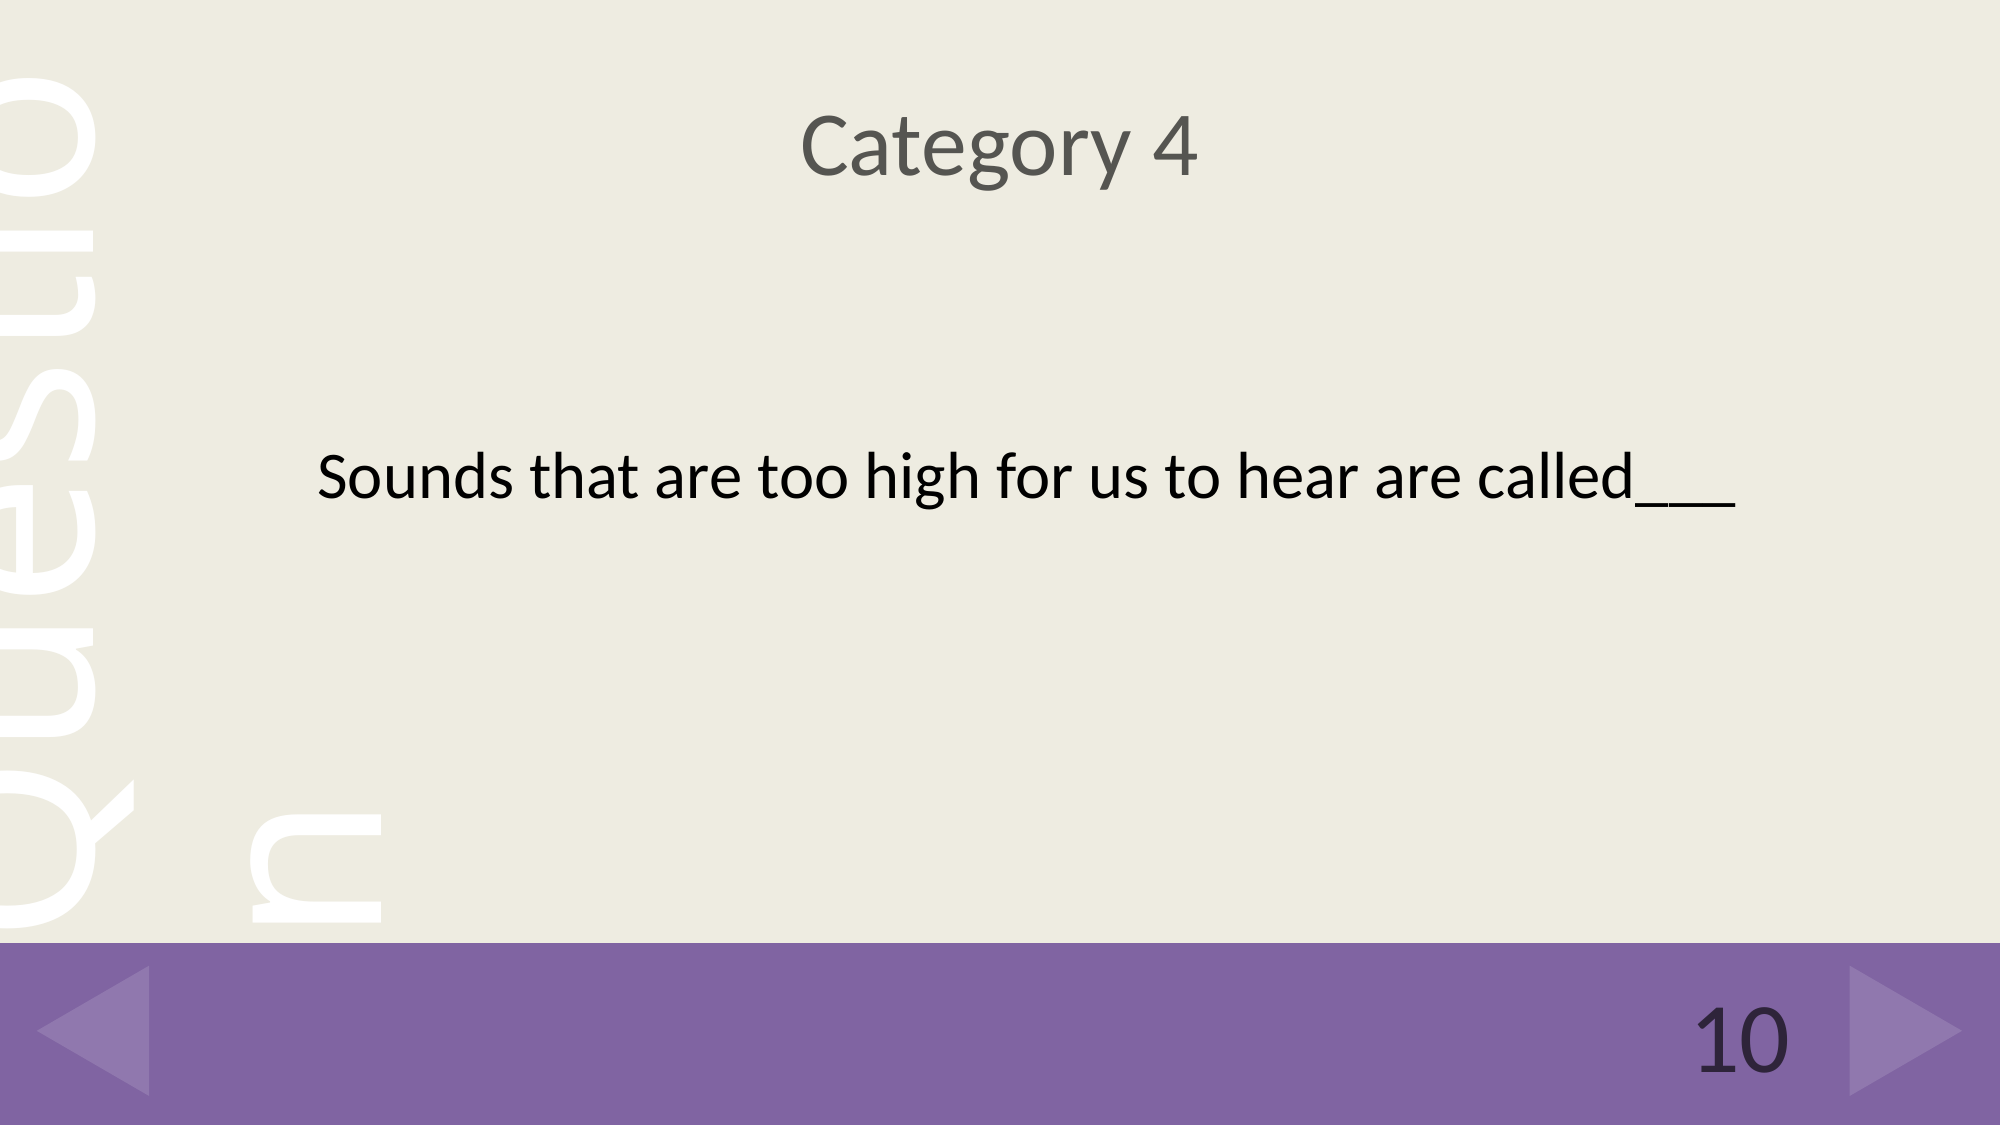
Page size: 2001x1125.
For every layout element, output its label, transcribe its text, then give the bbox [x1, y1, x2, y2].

list 10 [1494, 967, 1806, 1097]
title Category 4 [99, 45, 1900, 233]
list Sounds that are too high for us to hear are called___ [302, 307, 1760, 636]
